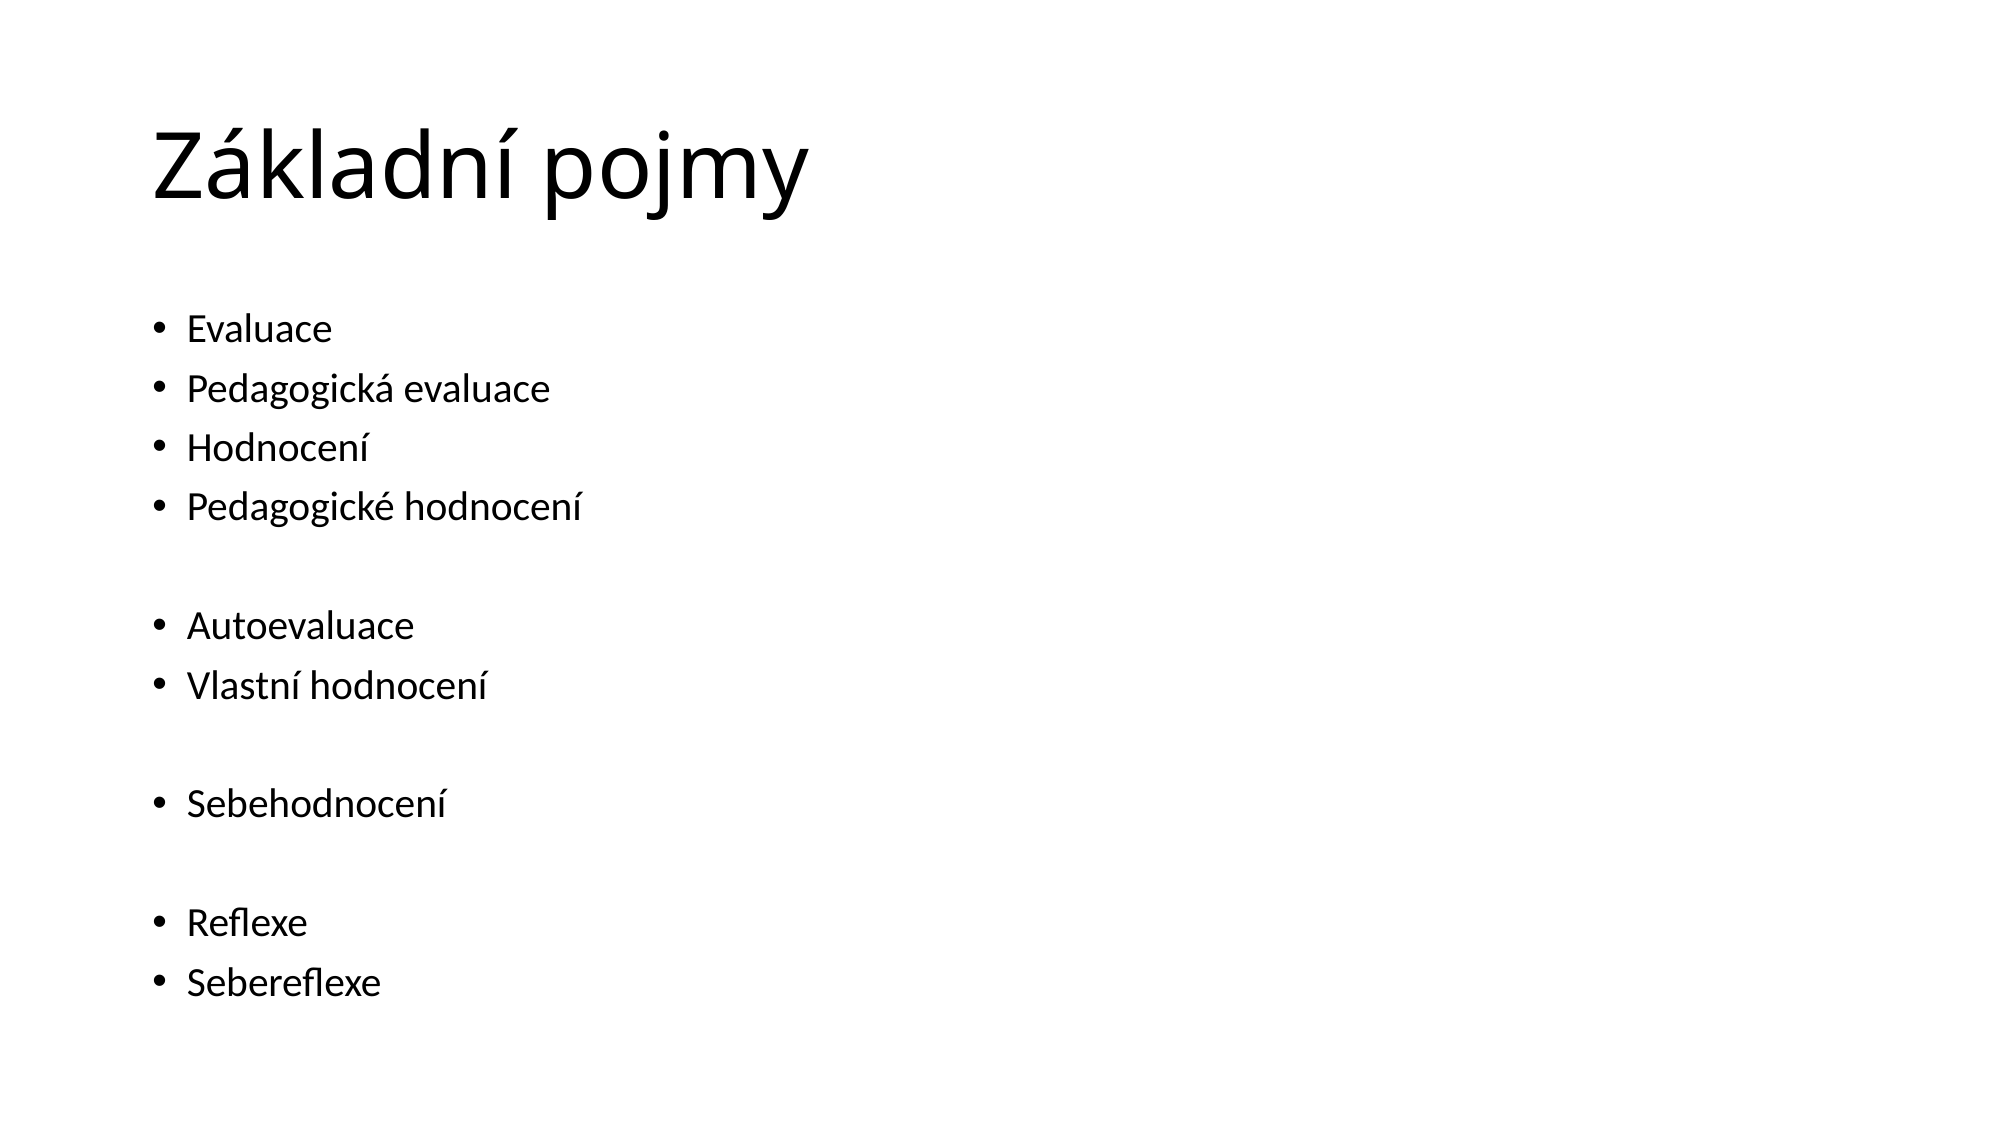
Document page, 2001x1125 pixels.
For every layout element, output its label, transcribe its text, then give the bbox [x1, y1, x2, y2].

list Evaluace Pedagogická evaluace Hodnocení Pedagogické hodnocení Autoevaluace Vlastní hodnocení Sebehodnocení Reflexe Sebereflexe [137, 299, 1863, 1014]
title Základní pojmy [137, 59, 1863, 278]
